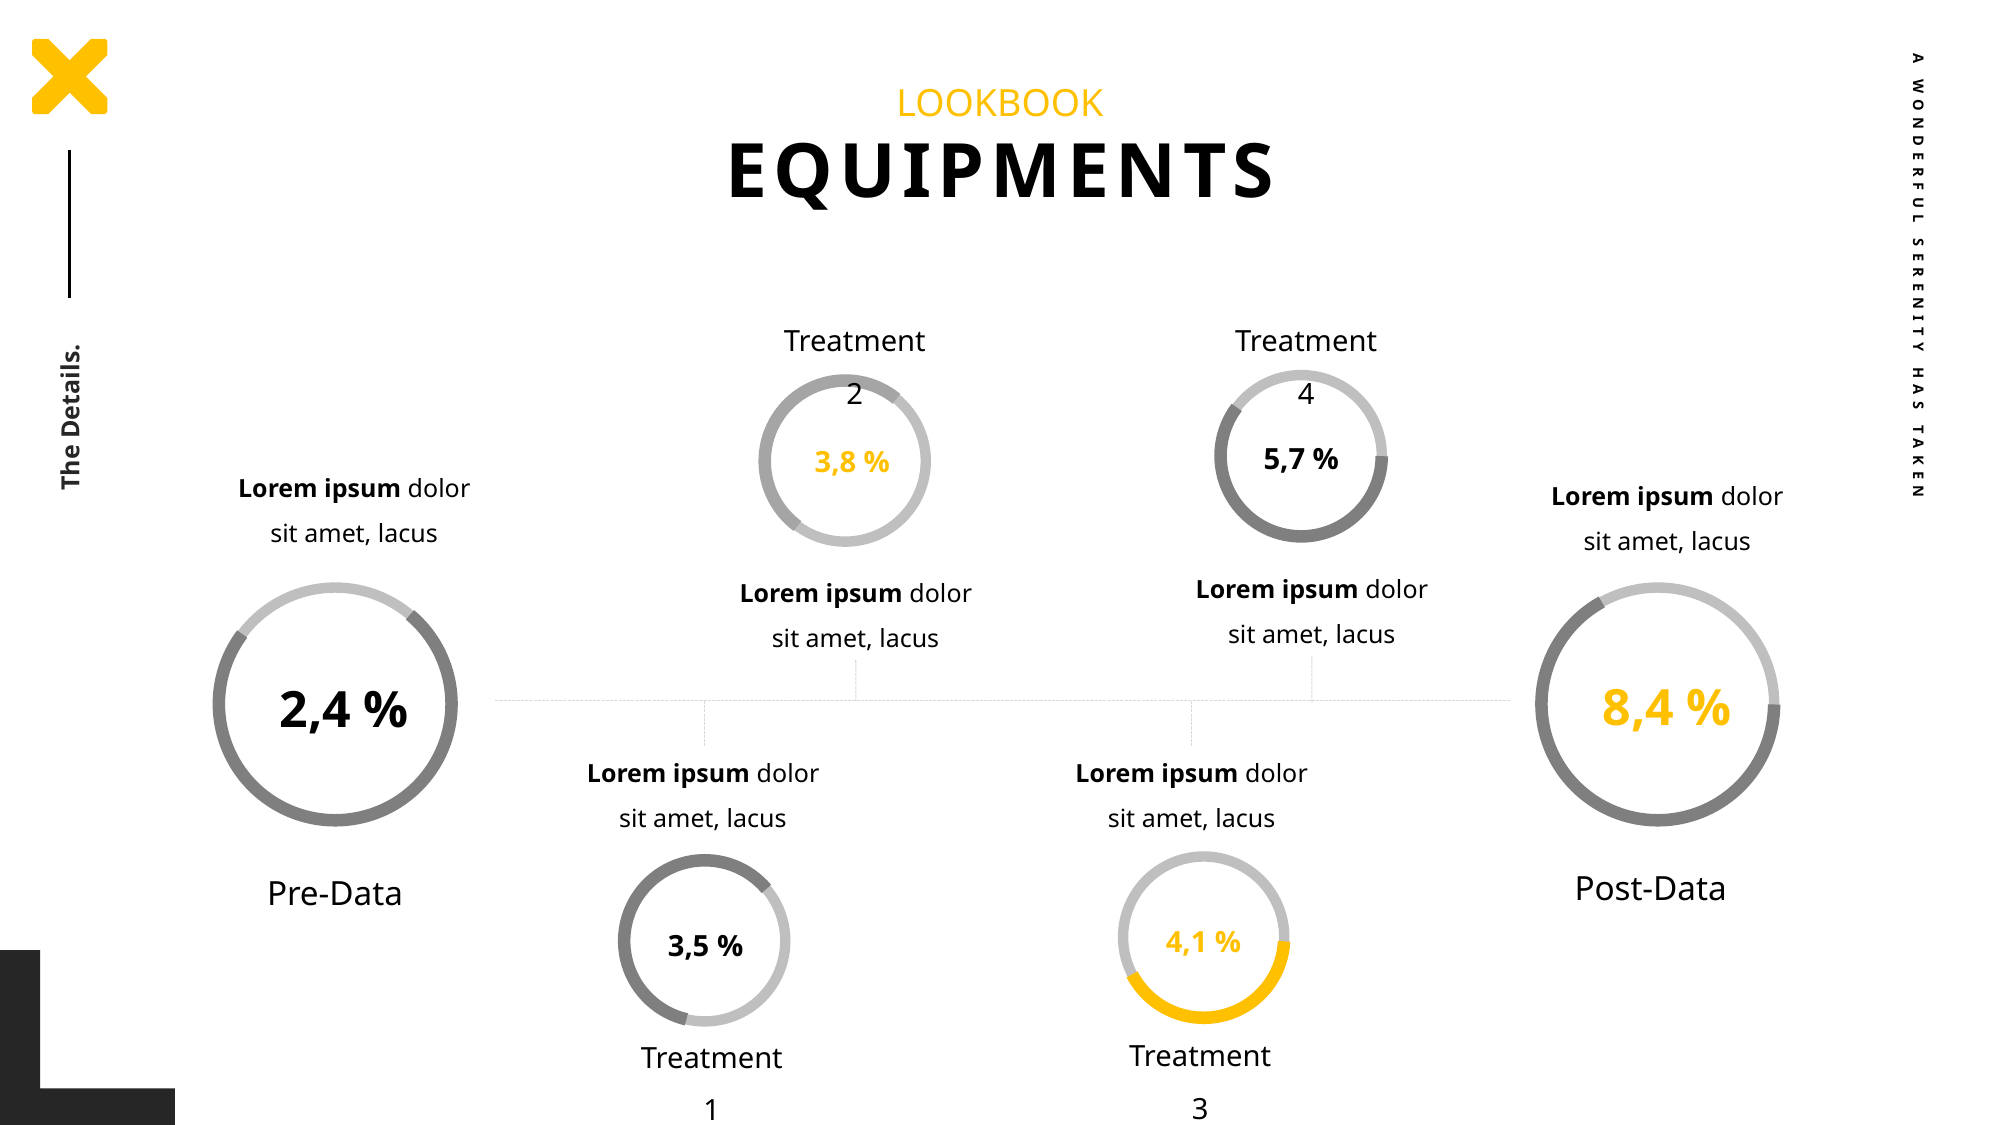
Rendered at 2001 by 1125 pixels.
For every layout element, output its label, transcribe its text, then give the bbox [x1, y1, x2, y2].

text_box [764, 380, 926, 542]
text_box EQUIPMENTS [710, 115, 1290, 220]
text_box Treatment 1 [624, 1014, 800, 1125]
text_box Lorem ipsum dolor sit amet, lacus [1526, 458, 1809, 564]
text_box Treatment 4 [1215, 297, 1398, 418]
text_box Lorem ipsum dolor sit amet, lacus [213, 450, 496, 555]
text_box Lorem ipsum dolor sit amet, lacus [1171, 551, 1453, 657]
text_box LOOKBOOK [881, 71, 1119, 115]
text_box The Details. [47, 162, 92, 506]
text_box [31, 37, 109, 116]
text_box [1220, 375, 1382, 537]
text_box Lorem ipsum dolor sit amet, lacus [562, 734, 845, 840]
text_box Post-Data [1554, 839, 1748, 915]
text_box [624, 860, 786, 1022]
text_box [218, 587, 452, 821]
text_box Lorem ipsum dolor sit amet, lacus [1050, 734, 1333, 840]
text_box Lorem ipsum dolor sit amet, lacus [714, 555, 997, 661]
text_box Treatment 2 [758, 297, 952, 418]
text_box Treatment 3 [1103, 1012, 1297, 1125]
text_box Pre-Data [238, 844, 432, 919]
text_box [1541, 587, 1775, 821]
text_box [0, 949, 176, 1125]
text_box A WONDERFUL SERENITY HAS TAKEN [1902, 38, 1944, 536]
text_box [1123, 856, 1285, 1018]
